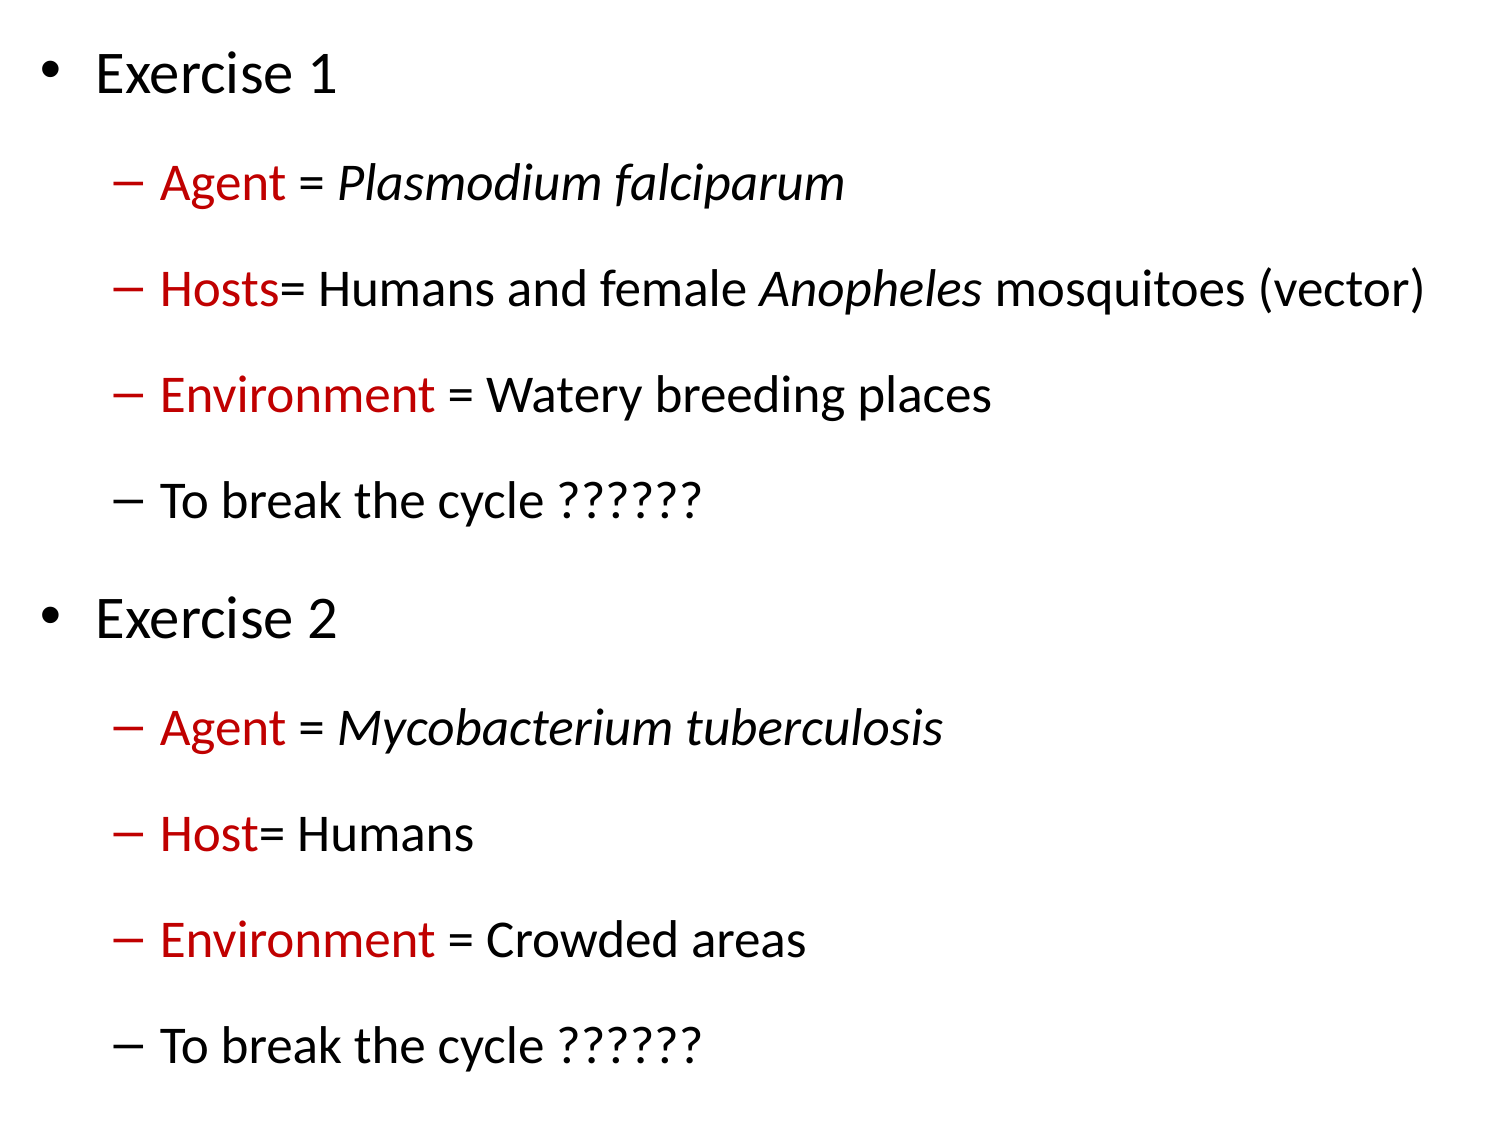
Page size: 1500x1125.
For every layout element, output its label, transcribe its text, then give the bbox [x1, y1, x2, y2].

list Exercise 1 Agent = Plasmodium falciparum Hosts= Humans and female Anopheles mosquitoes (vector) Environment = Watery breeding places To break the cycle ?????? Exercise 2 Agent = Mycobacterium tuberculosis Host= Humans Environment = Crowded areas To break the cycle ?????? [24, 24, 1488, 1088]
